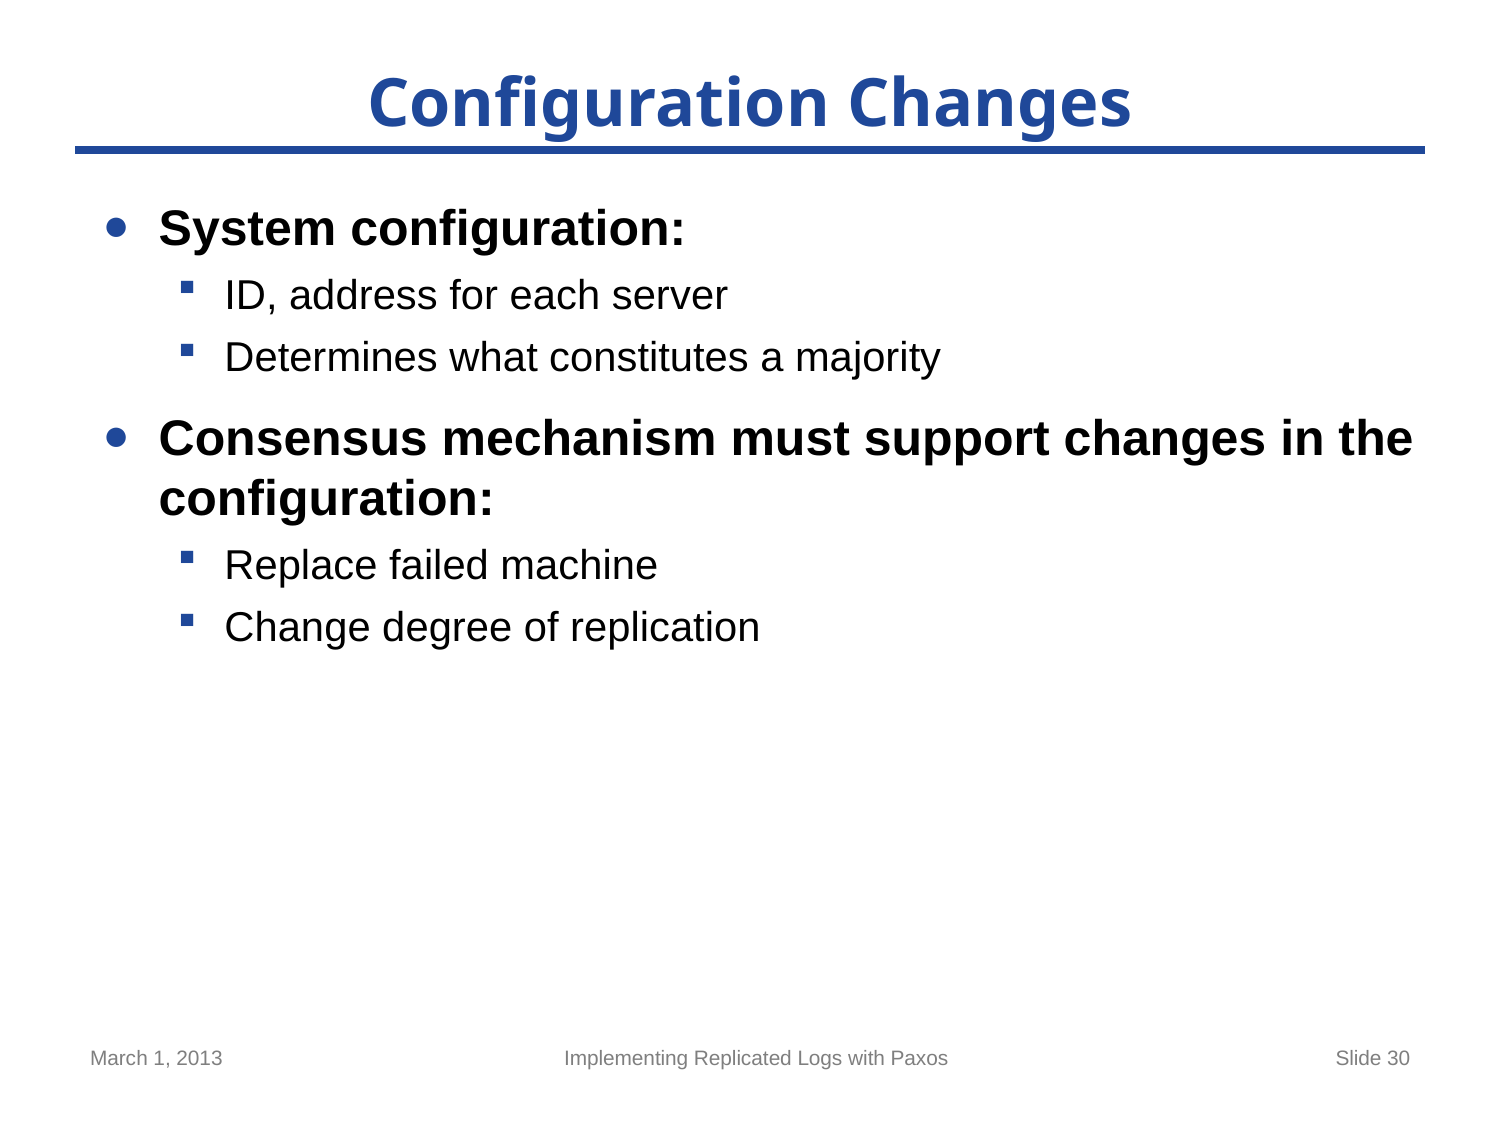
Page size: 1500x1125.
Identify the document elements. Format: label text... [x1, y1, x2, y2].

slide_number Slide 30 [1074, 1037, 1425, 1103]
list System configuration: ID, address for each server Determines what constitutes a majority Consensus mechanism must support changes in the configuration: Replace failed machine Change degree of replication [87, 187, 1438, 875]
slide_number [75, 1037, 425, 1103]
footer Implementing Replicated Logs with Paxos [474, 1037, 1038, 1103]
title Configuration Changes [75, 50, 1425, 150]
